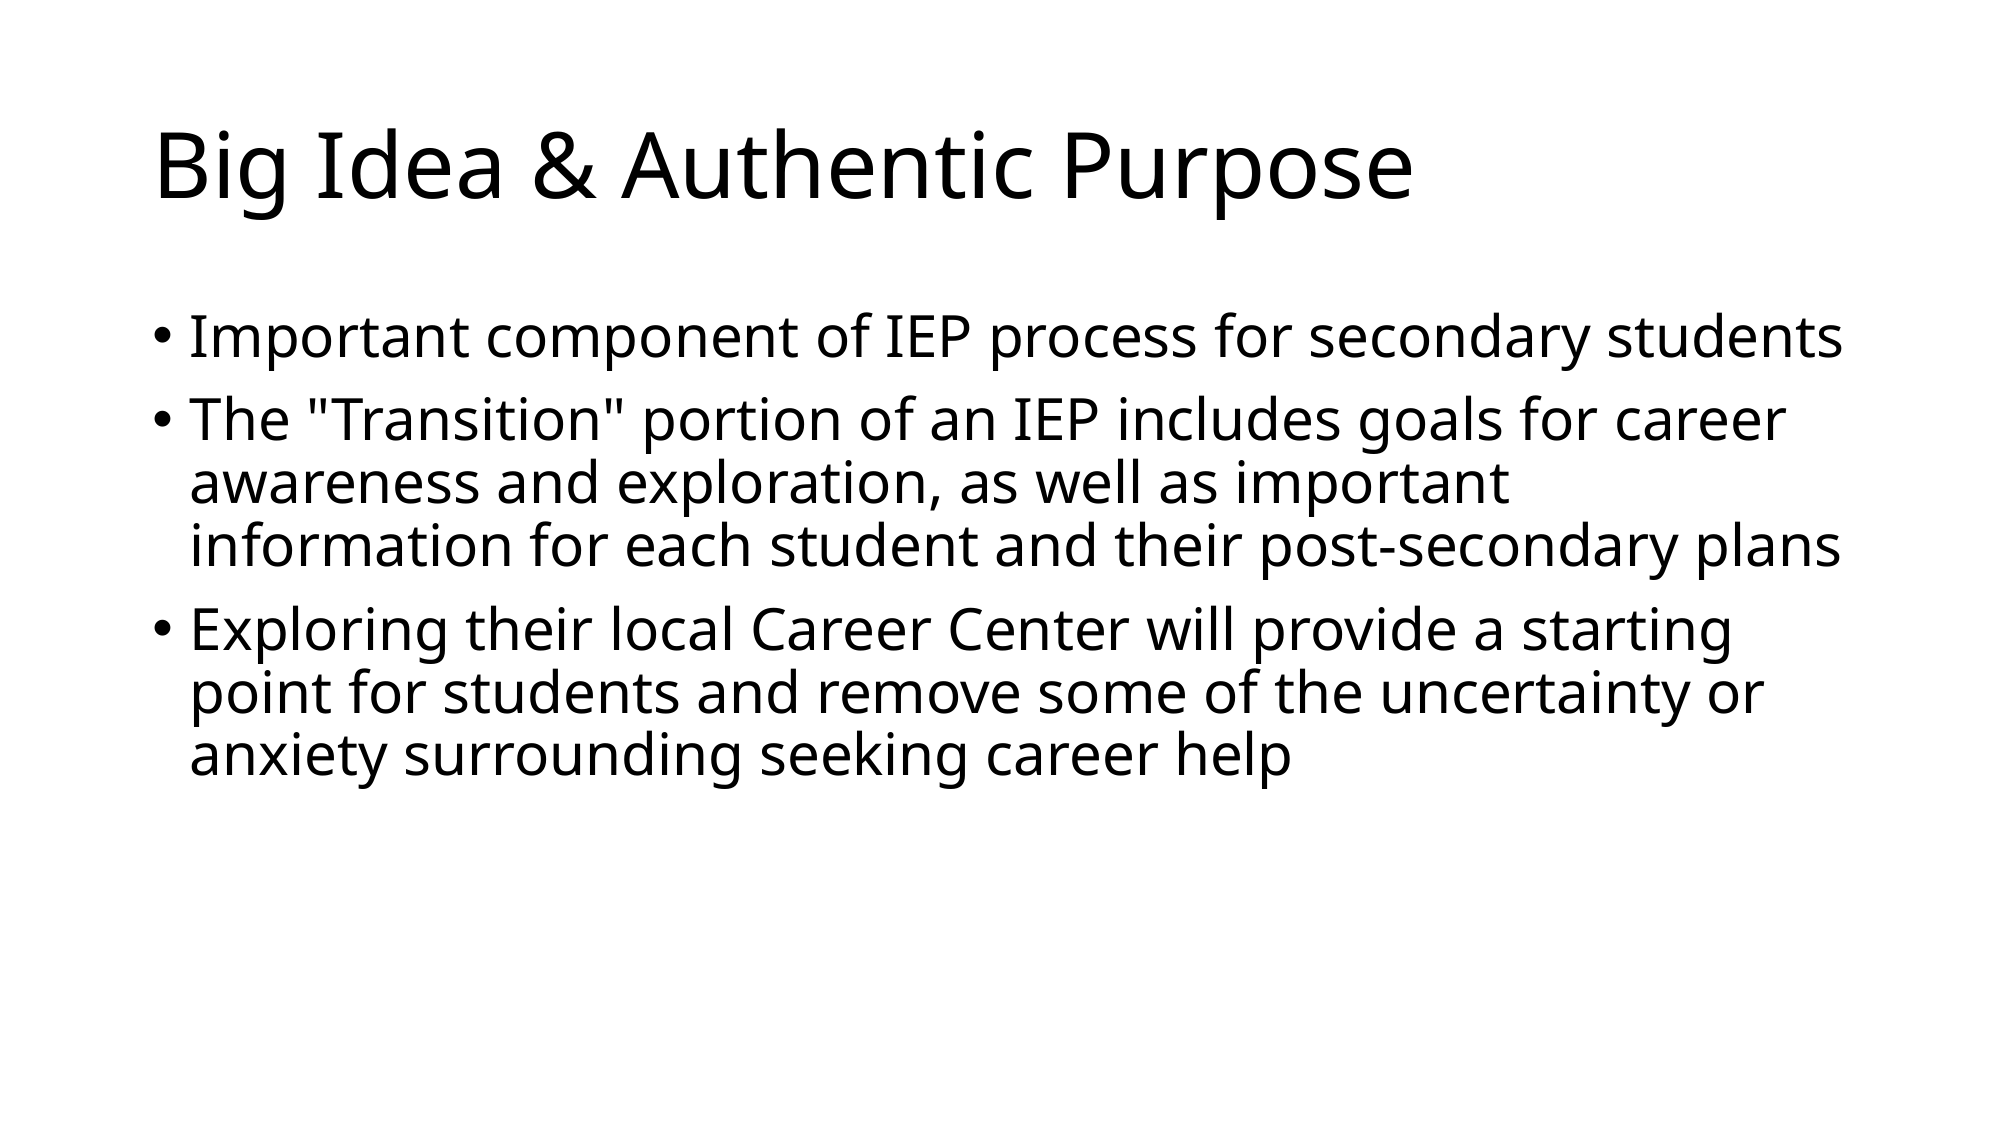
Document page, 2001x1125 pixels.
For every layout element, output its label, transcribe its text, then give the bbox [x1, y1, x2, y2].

list Important component of IEP process for secondary students The "Transition" portion of an IEP includes goals for career awareness and exploration, as well as important information for each student and their post-secondary plans Exploring their local Career Center will provide a starting point for students and remove some of the uncertainty or anxiety surrounding seeking career help [137, 299, 1863, 1014]
title Big Idea & Authentic Purpose [137, 59, 1863, 278]
